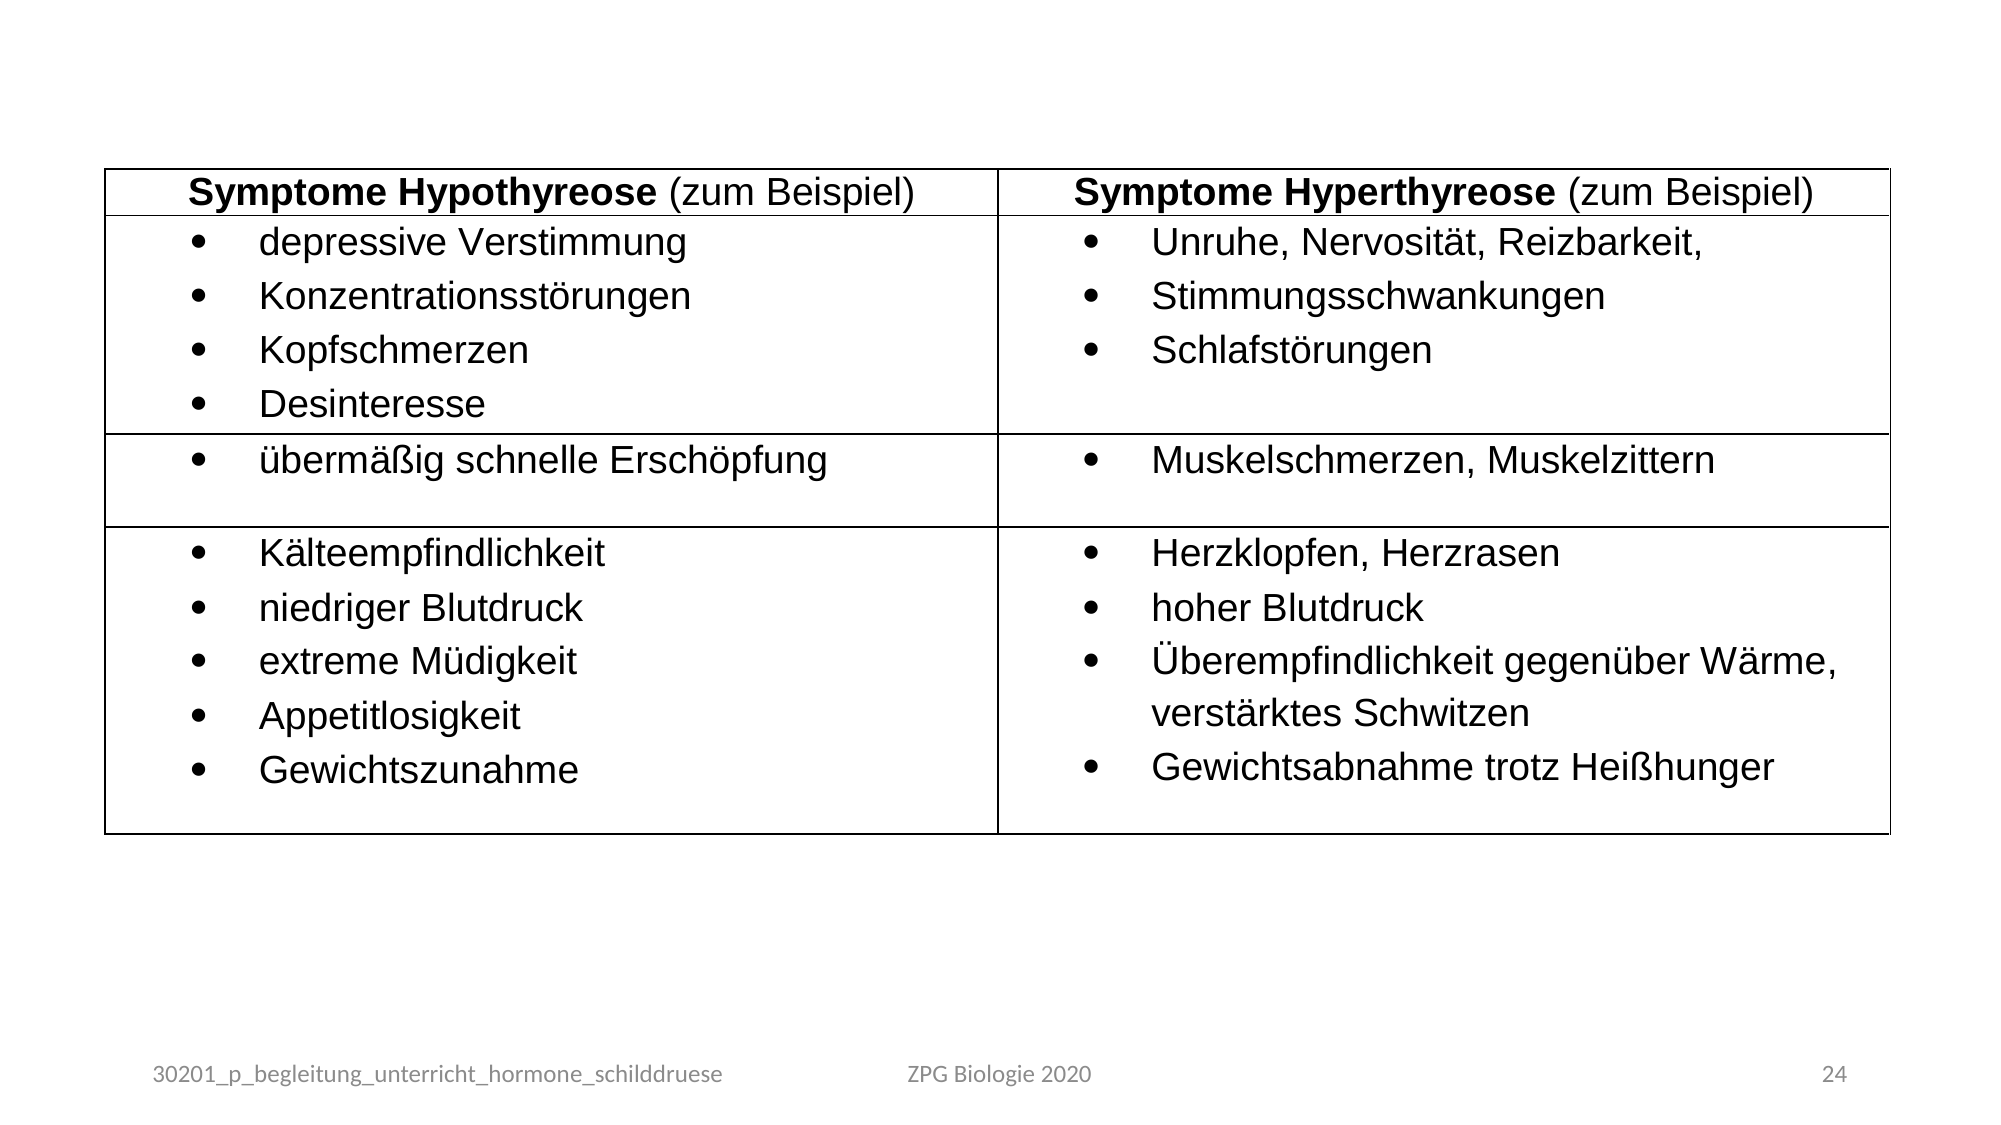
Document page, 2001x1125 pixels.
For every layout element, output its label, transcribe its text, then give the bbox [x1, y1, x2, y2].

picture [104, 167, 1935, 880]
slide_number 30201_p_begleitung_unterricht_hormone_schilddruese [137, 1042, 662, 1103]
slide_number 24 [1412, 1042, 1863, 1103]
footer ZPG Biologie 2020 [662, 1042, 1338, 1103]
